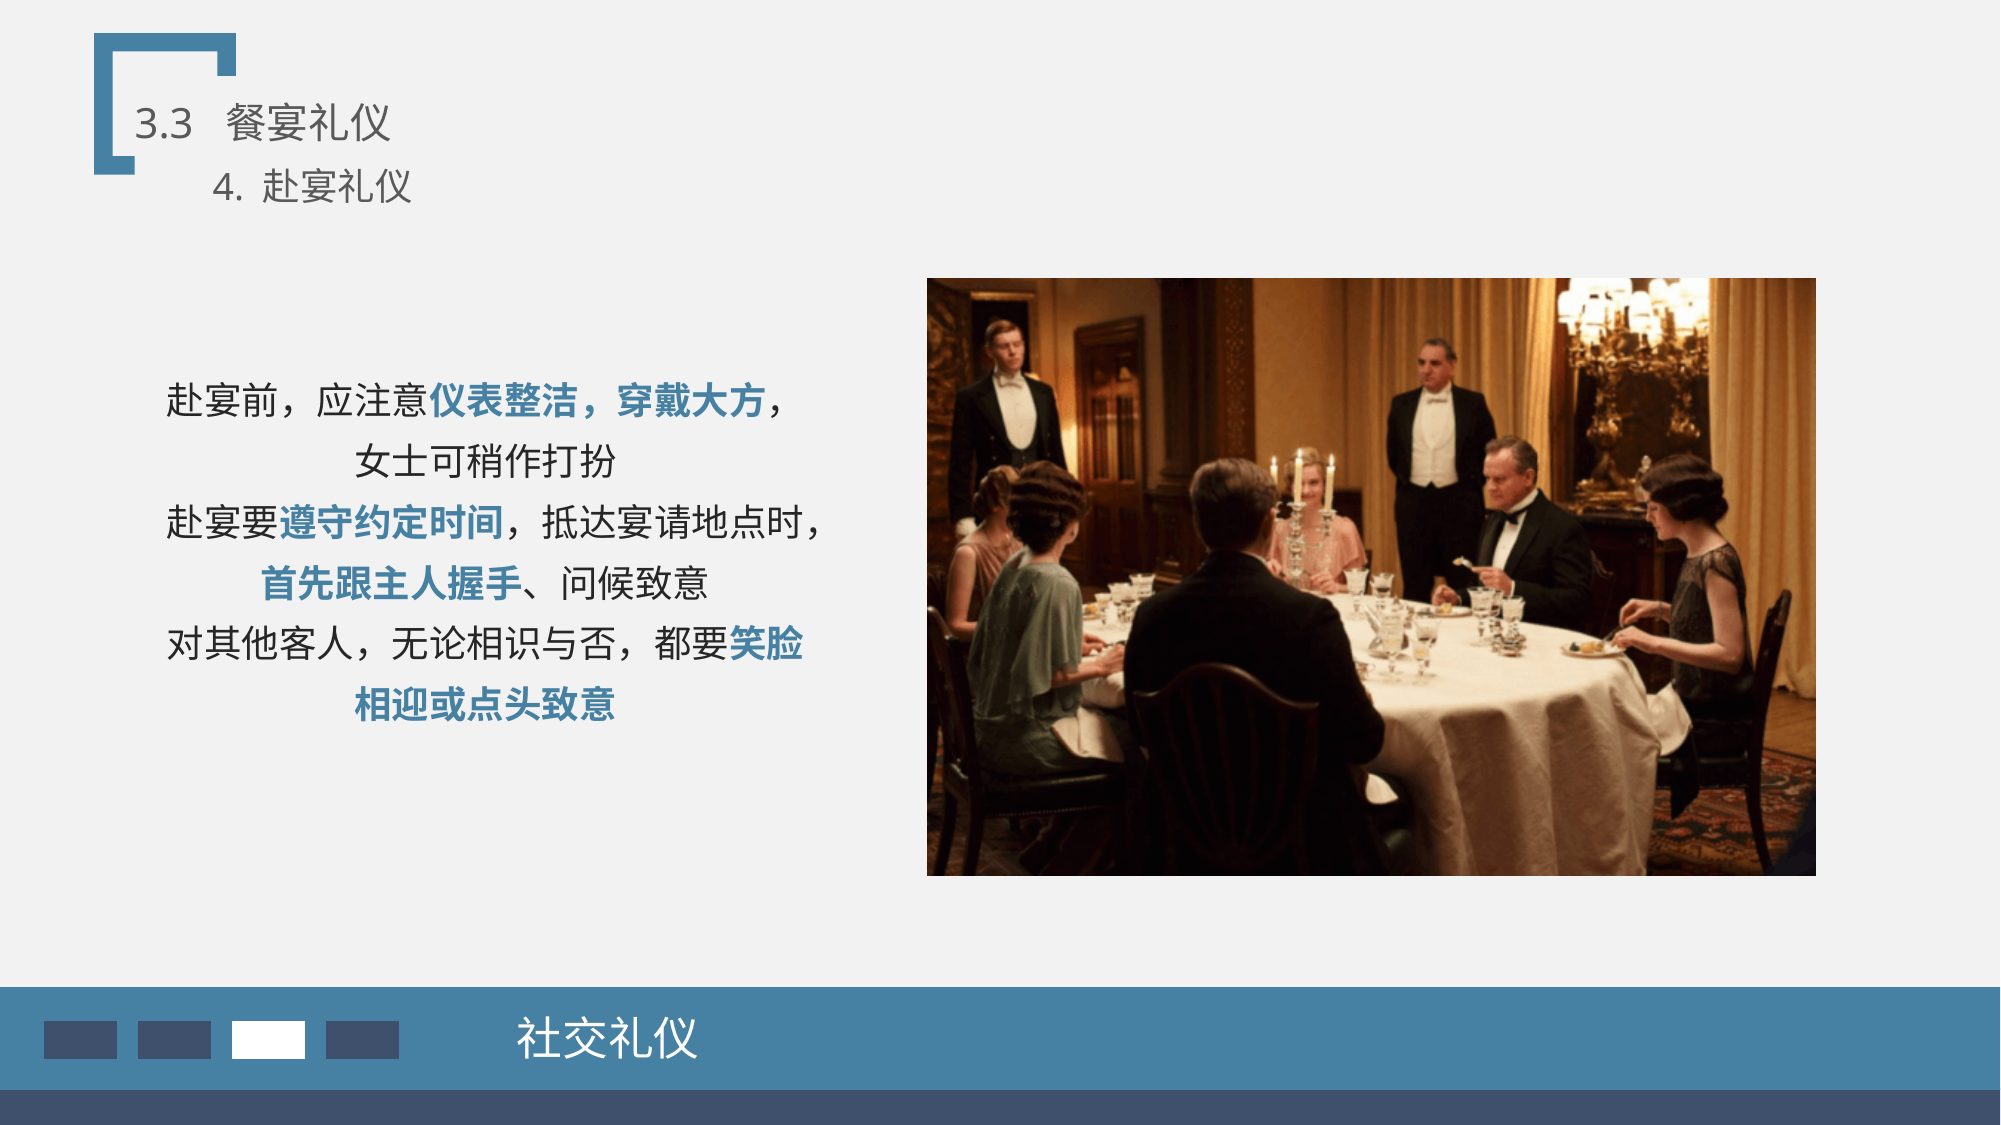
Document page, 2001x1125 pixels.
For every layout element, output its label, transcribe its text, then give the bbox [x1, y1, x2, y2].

picture [926, 278, 1816, 876]
text_box 4. 赴宴礼仪 [197, 155, 881, 216]
text_box 3.3 餐宴礼仪 [119, 89, 710, 155]
text_box 赴宴前，应注意仪表整洁，穿戴大方，女士可稍作打扮 赴宴要遵守约定时间，抵达宴请地点时，首先跟主人握手、问候致意 对其他客人，无论相识与否，都要笑脸相迎或点头致意 [142, 354, 829, 734]
